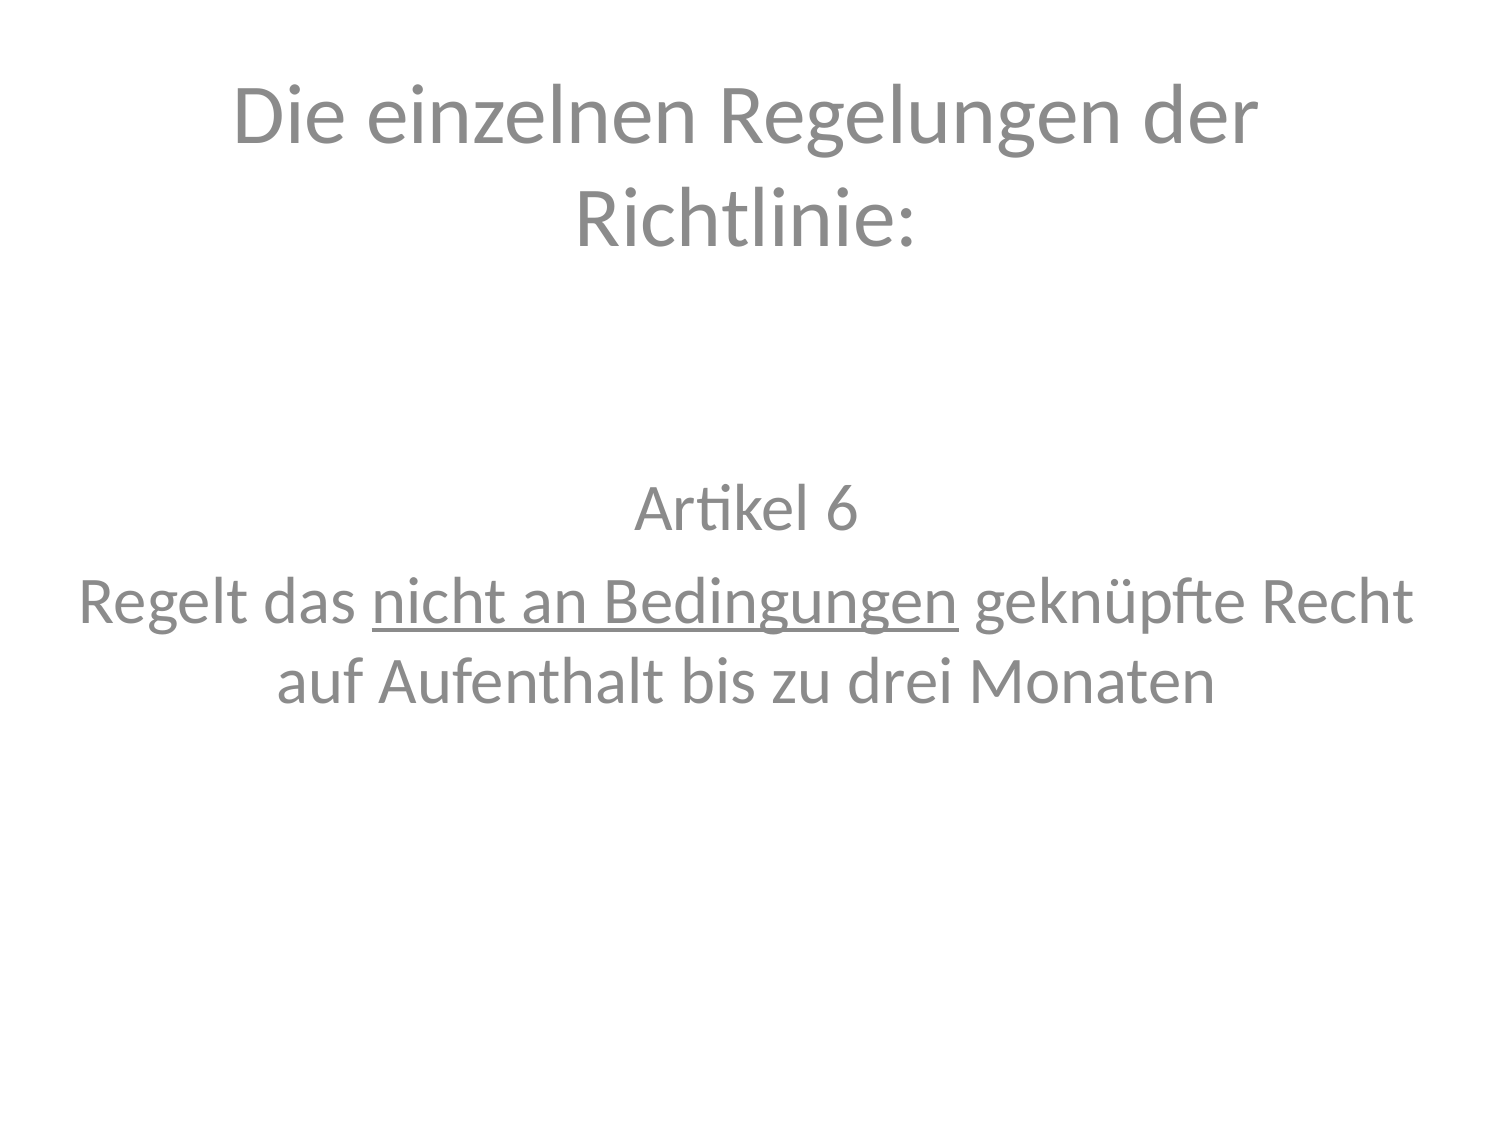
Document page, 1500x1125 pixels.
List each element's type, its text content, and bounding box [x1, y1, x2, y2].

subtitle Die einzelnen Regelungen der Richtlinie: Artikel 6 Regelt das nicht an Bedingungen geknüpfte Recht auf Aufenthalt bis zu drei Monaten [48, 50, 1446, 1063]
